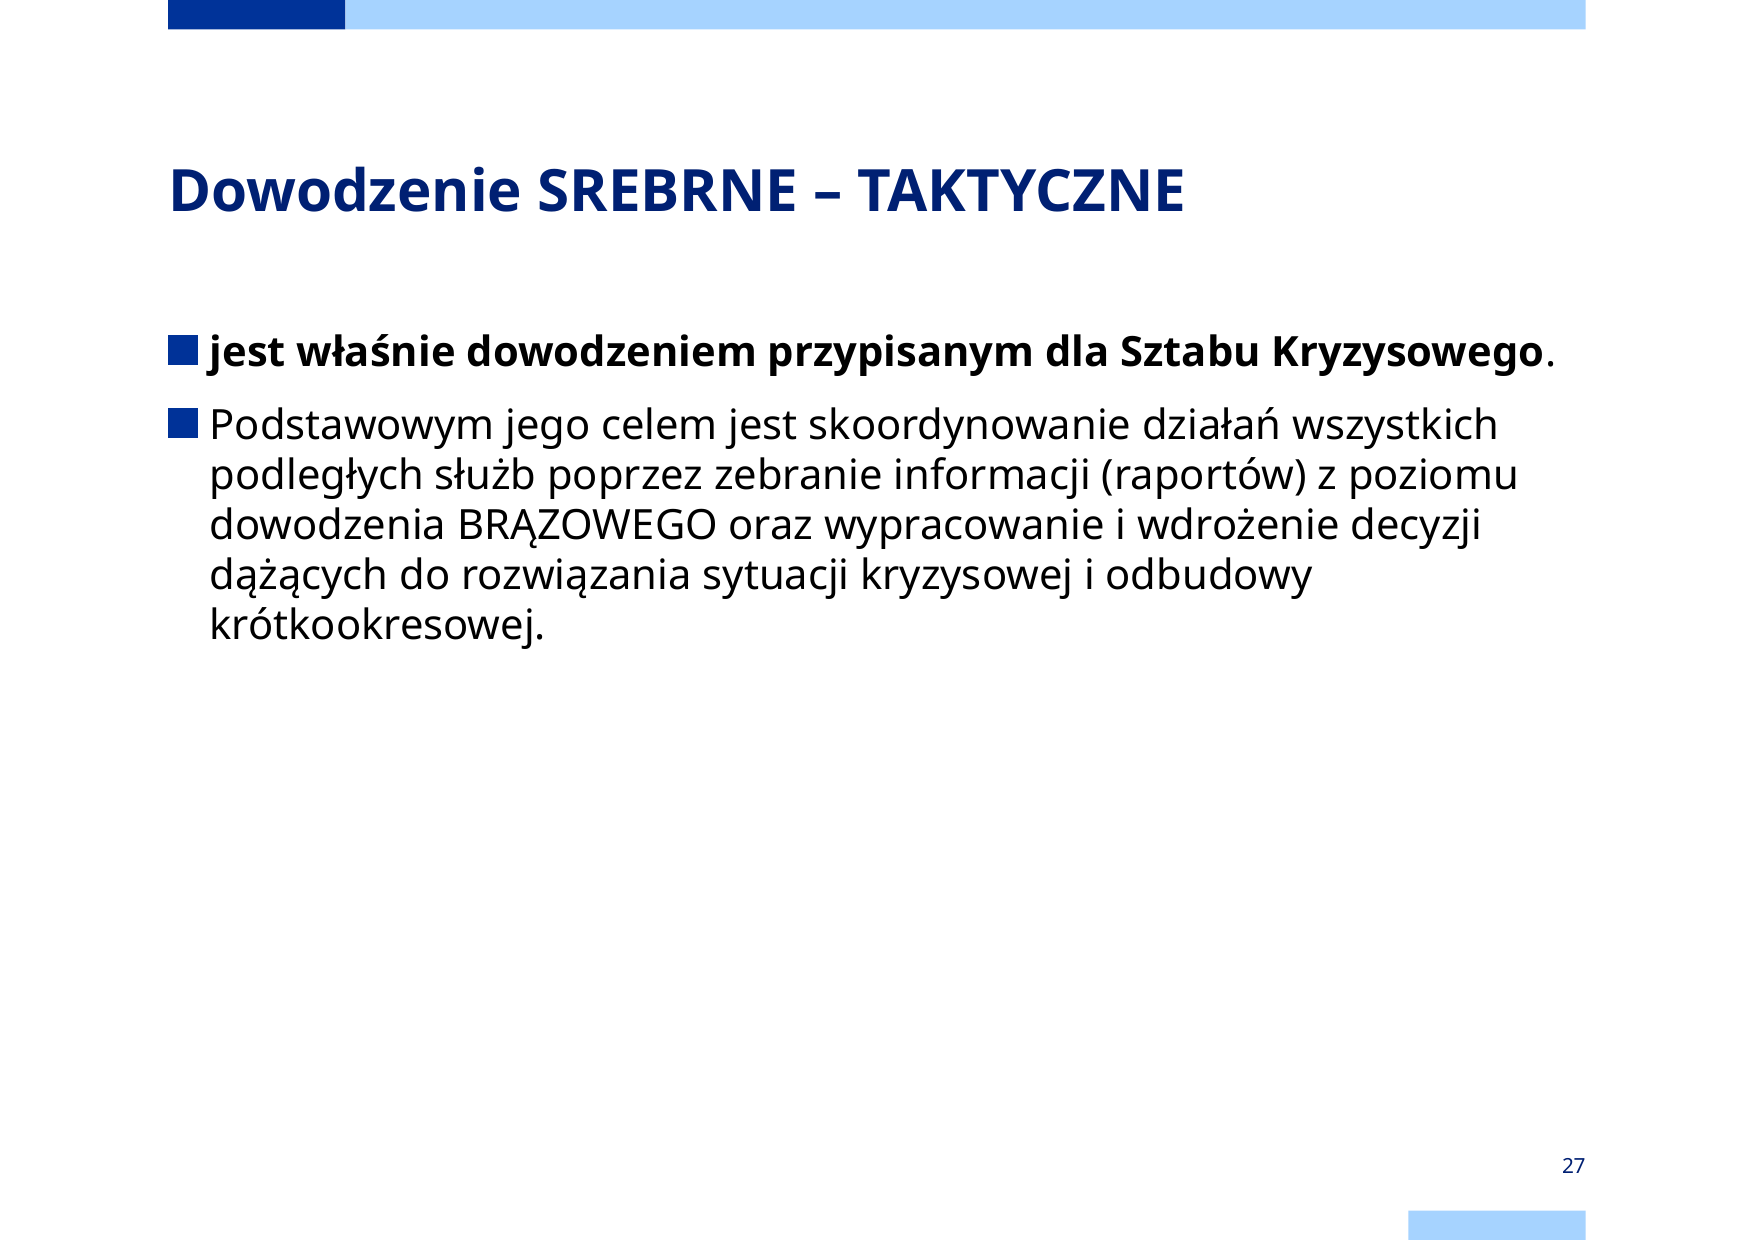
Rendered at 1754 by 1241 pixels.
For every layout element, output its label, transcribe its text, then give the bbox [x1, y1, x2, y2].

slide_number 27 [1408, 1151, 1586, 1182]
list jest właśnie dowodzeniem przypisanym dla Sztabu Kryzysowego. Podstawowym jego celem jest skoordynowanie działań wszystkich podległych służb poprzez zebranie informacji (raportów) z poziomu dowodzenia BRĄZOWEGO oraz wypracowanie i wdrożenie decyzji dążących do rozwiązania sytuacji kryzysowej i odbudowy krótkookresowej. [168, 324, 1586, 1093]
picture [168, 408, 198, 438]
picture [168, 335, 198, 365]
title Dowodzenie SREBRNE – TAKTYCZNE [168, 147, 1586, 324]
